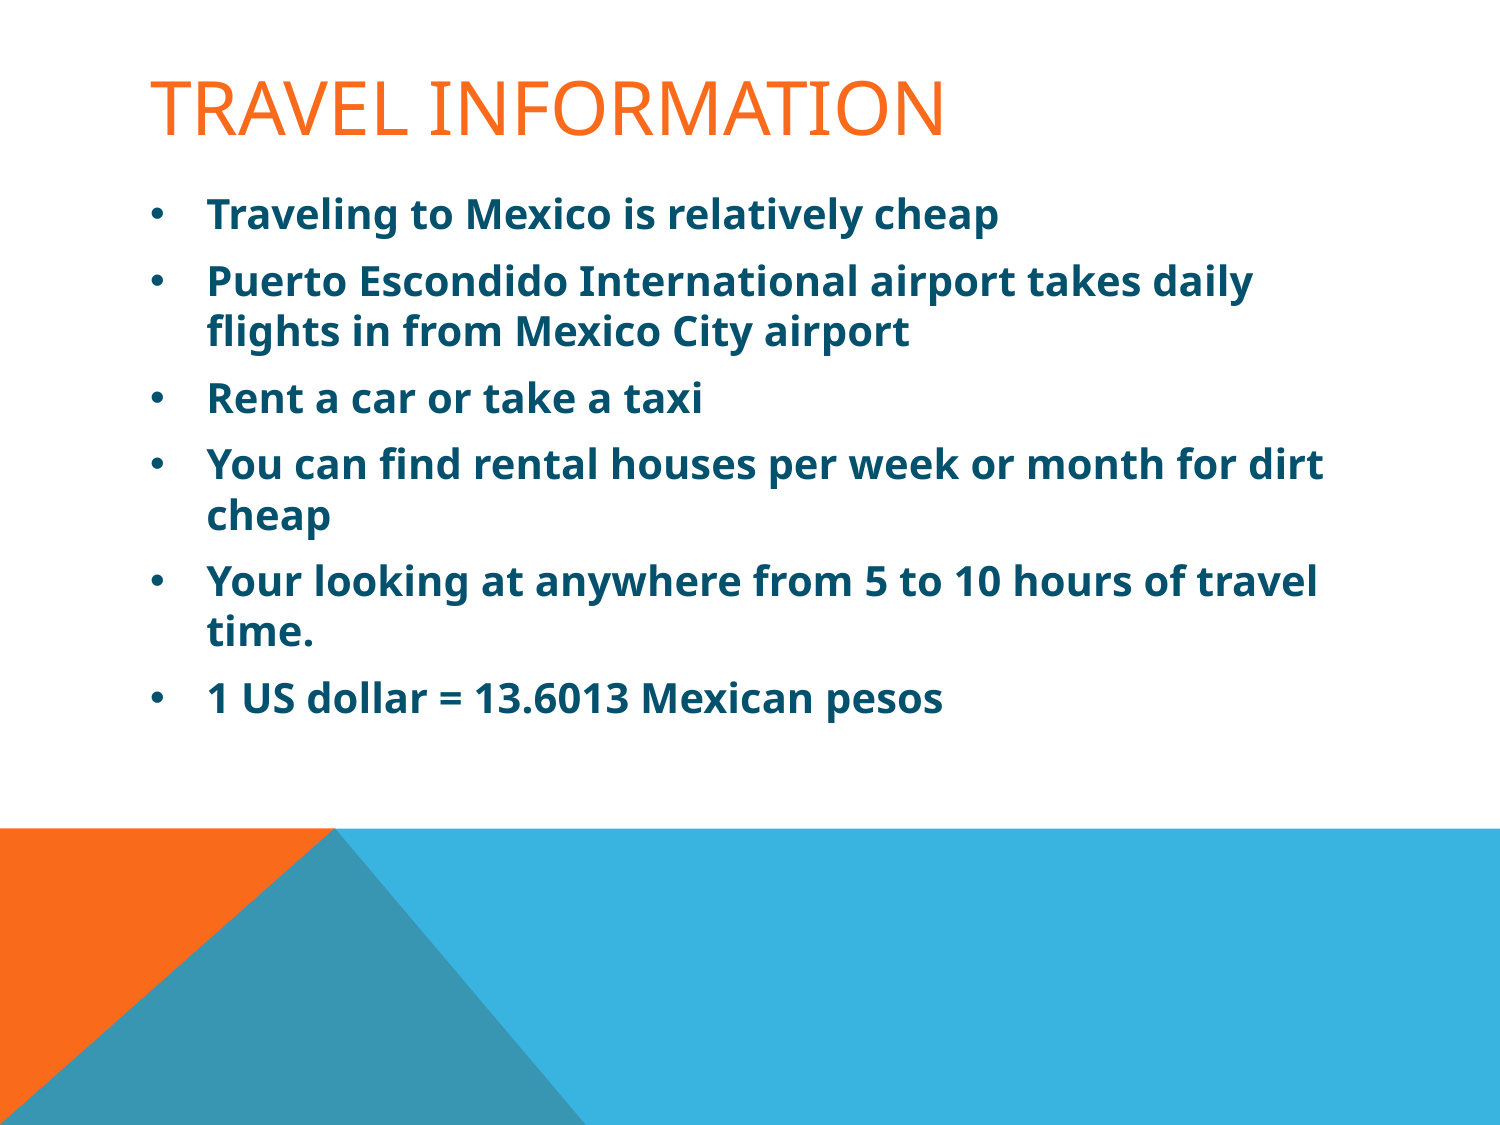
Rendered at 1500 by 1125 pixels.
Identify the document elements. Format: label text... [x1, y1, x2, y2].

title Travel Information [135, 60, 1369, 150]
list Traveling to Mexico is relatively cheap Puerto Escondido International airport takes daily flights in from Mexico City airport Rent a car or take a taxi You can find rental houses per week or month for dirt cheap Your looking at anywhere from 5 to 10 hours of travel time. 1 US dollar = 13.6013 Mexican pesos [135, 180, 1369, 768]
